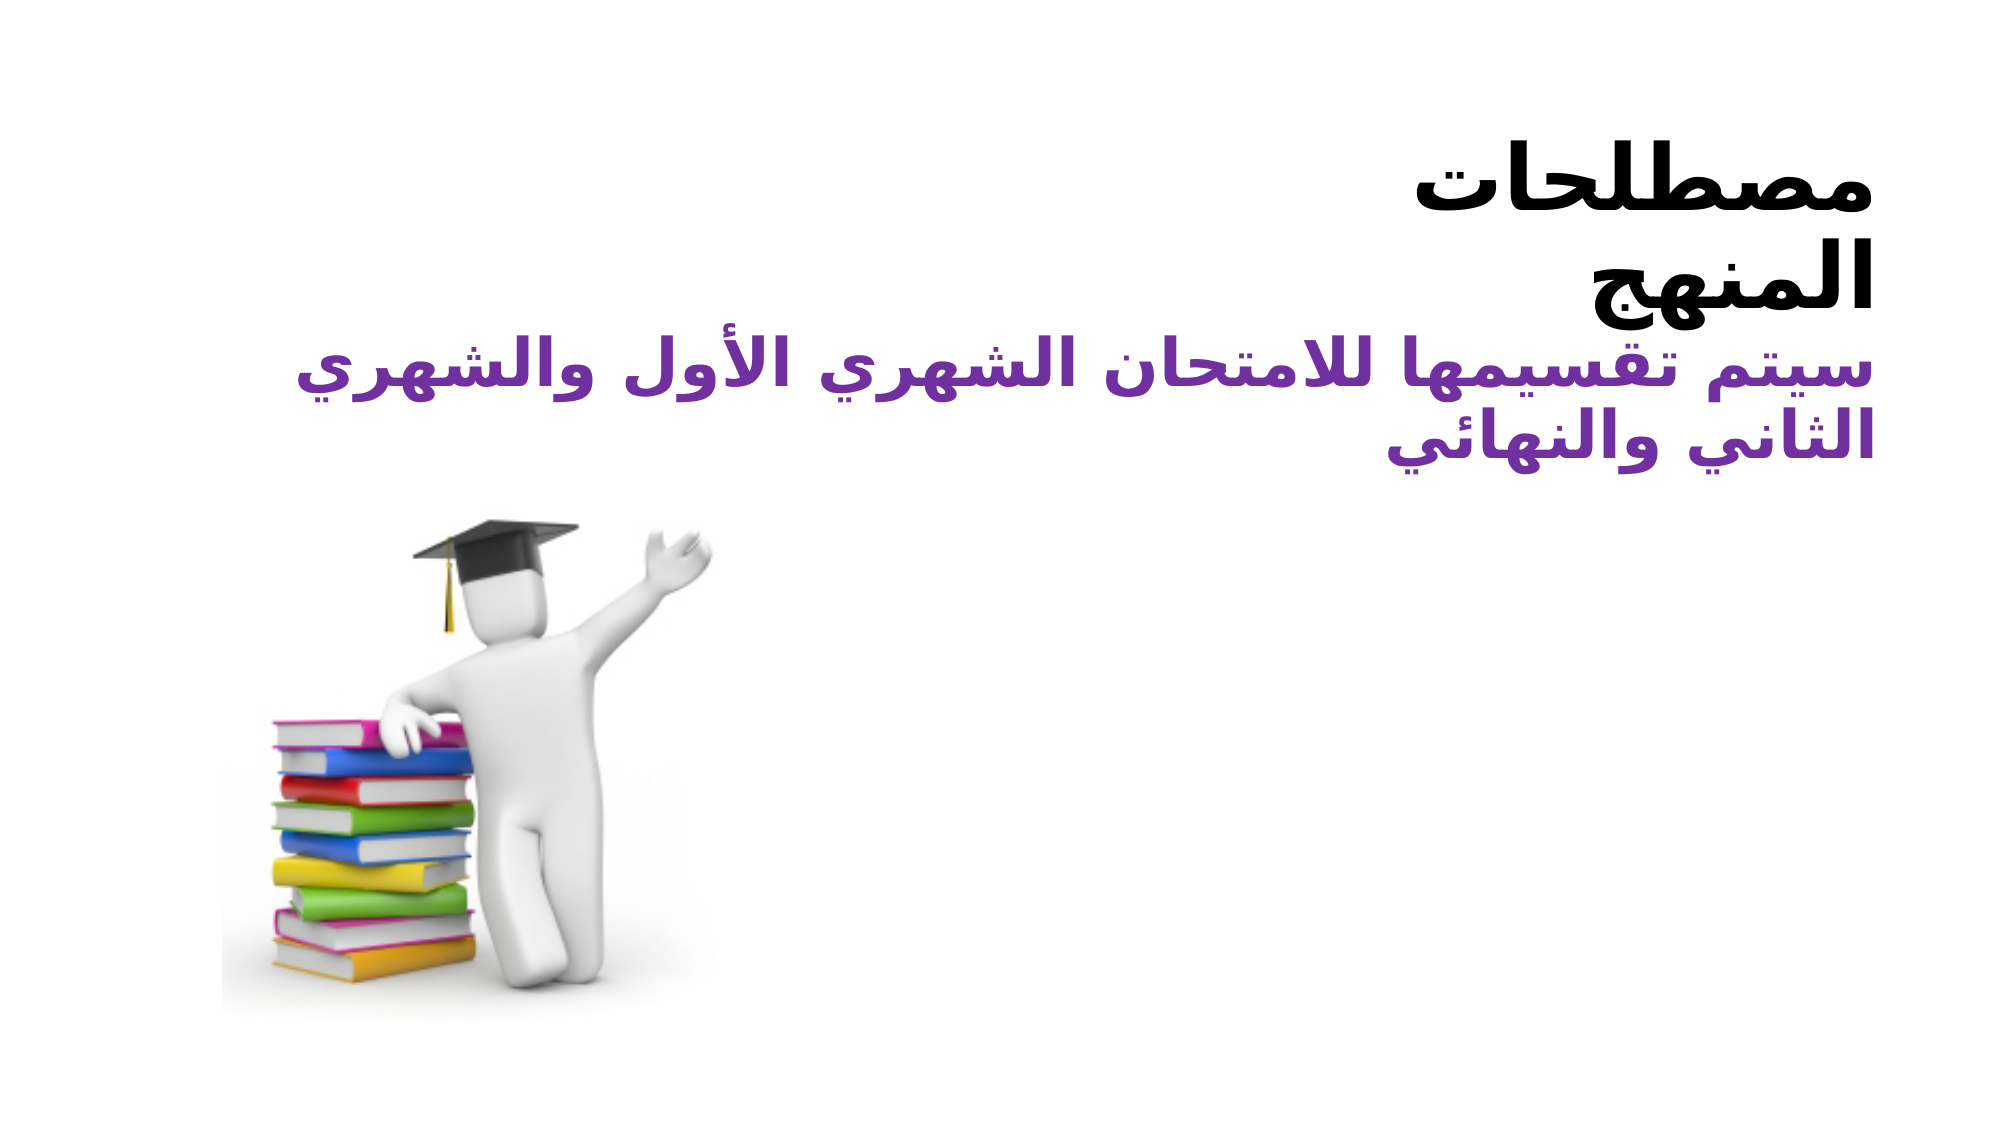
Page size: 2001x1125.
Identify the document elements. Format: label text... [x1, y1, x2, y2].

title مصطلحات المنهج سيتم تقسيمها للامتحان الشهري الأول والشهري الثاني والنهائي [137, 59, 1894, 983]
picture [222, 488, 737, 1026]
